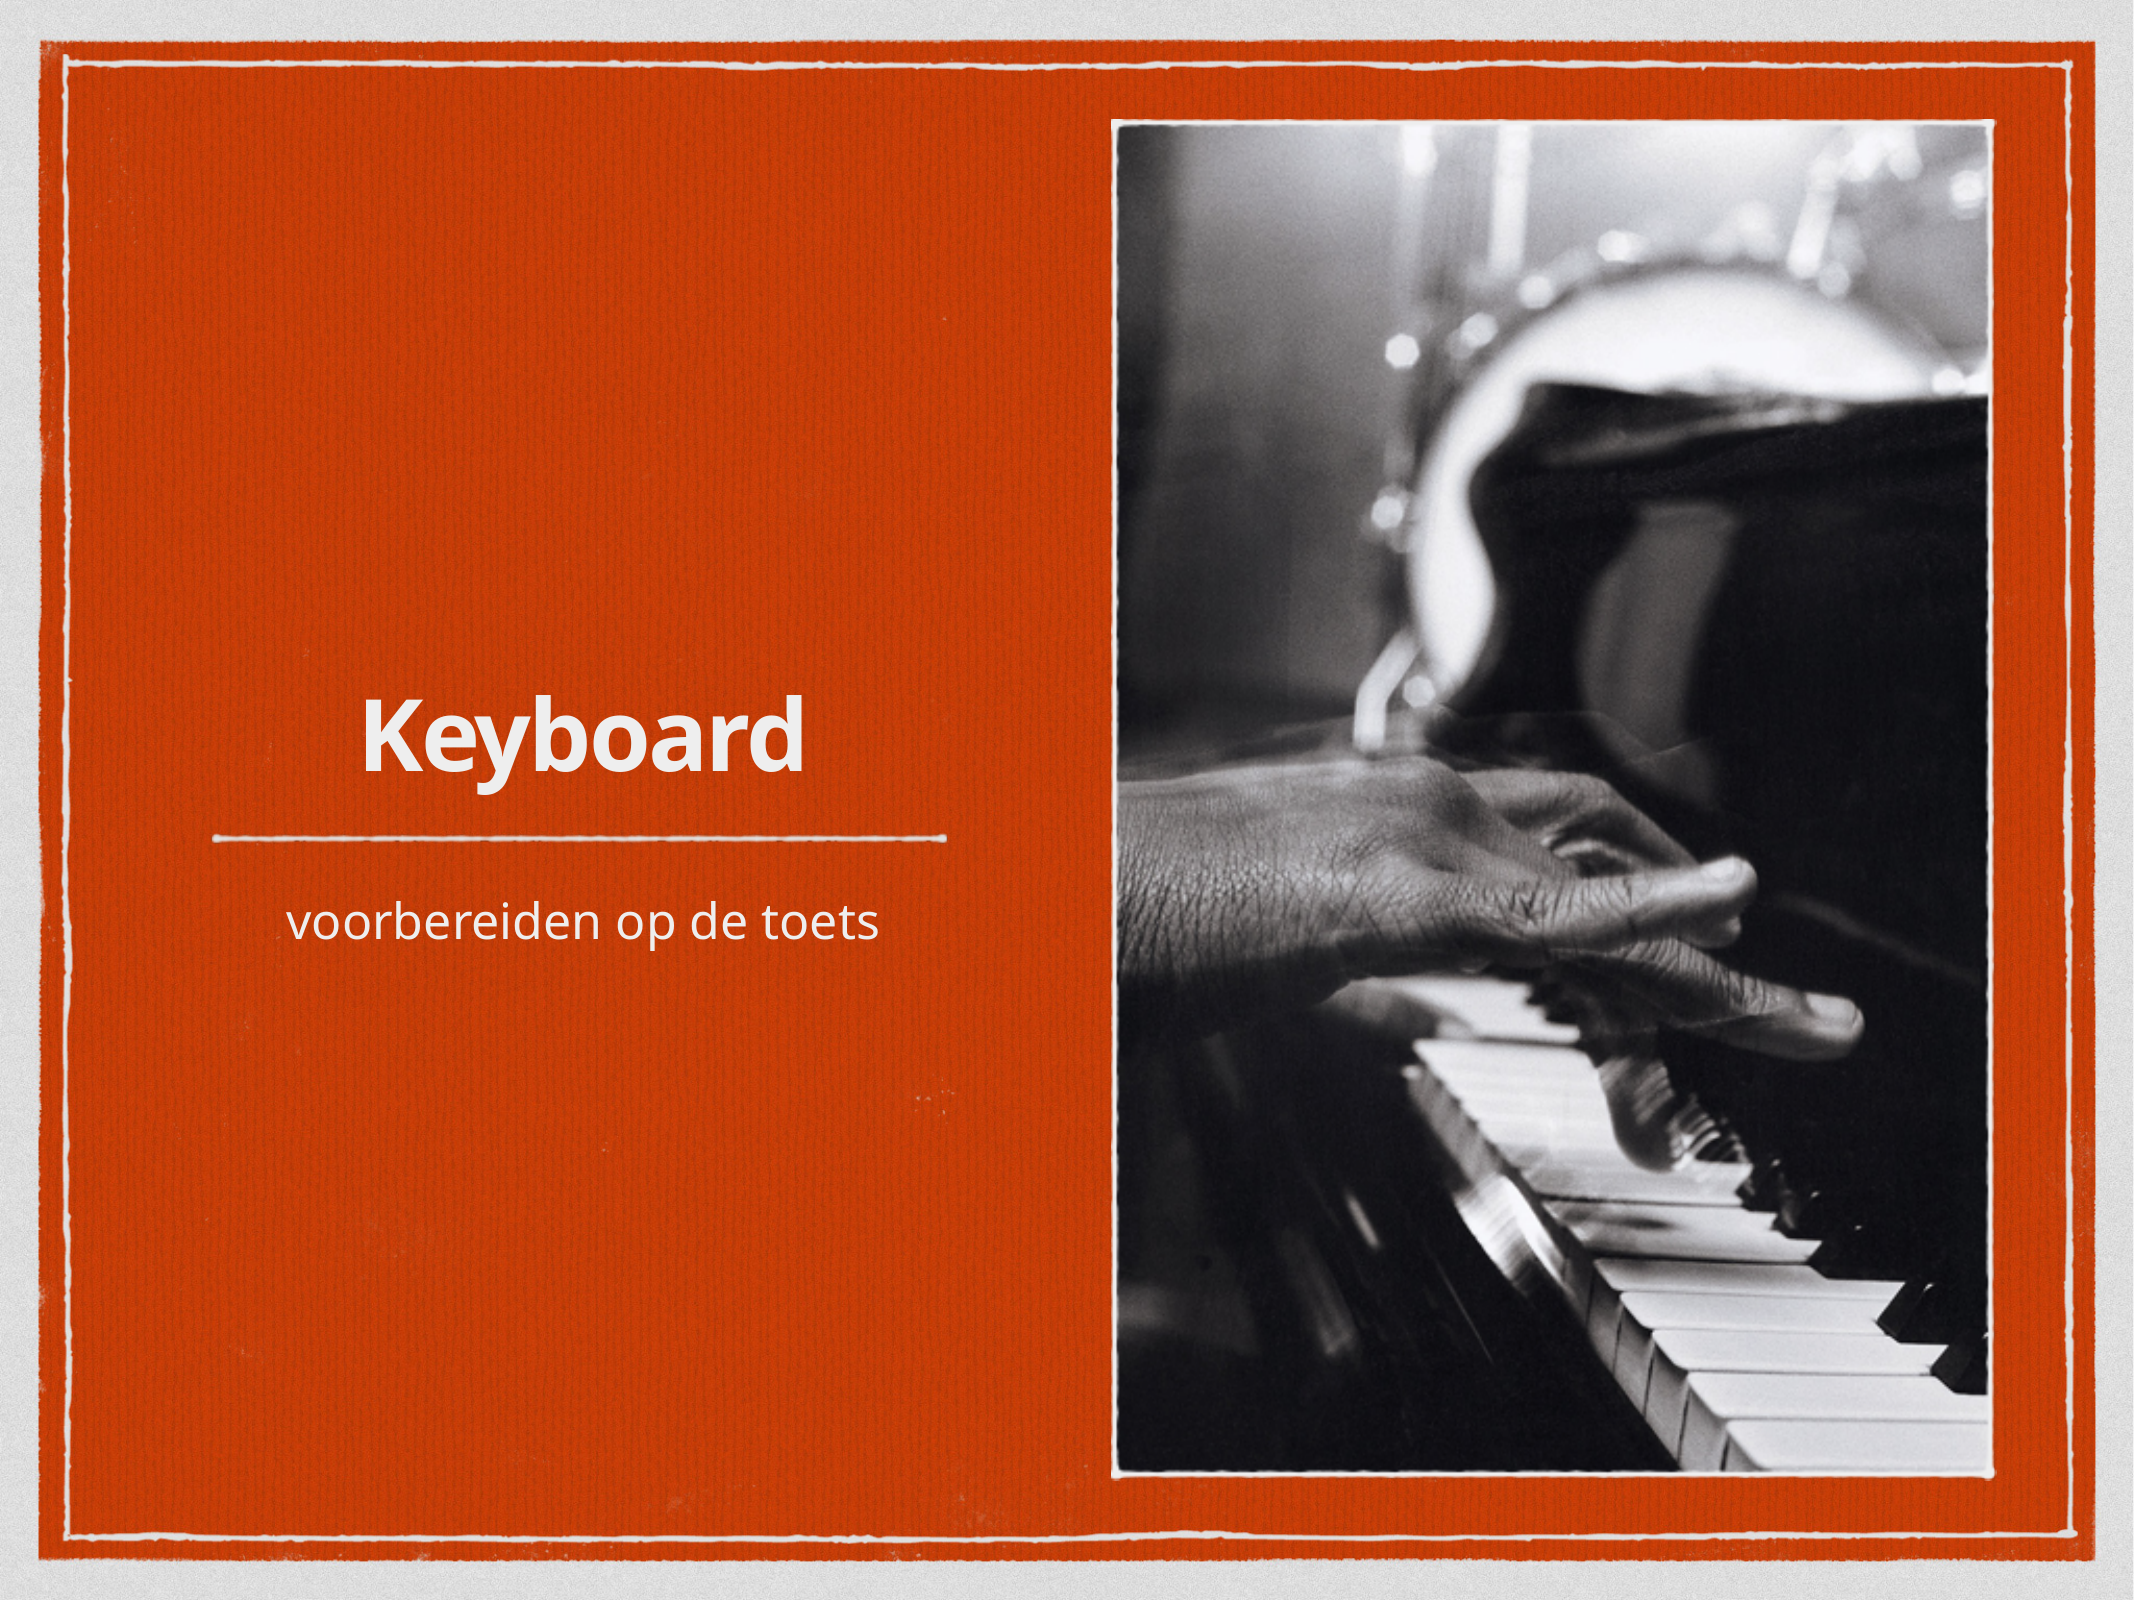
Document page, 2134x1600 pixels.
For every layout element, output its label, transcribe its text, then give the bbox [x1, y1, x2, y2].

title Keyboard [124, 126, 1043, 801]
picture [0, 0, 2134, 1600]
list voorbereiden op de toets [124, 880, 1043, 1476]
